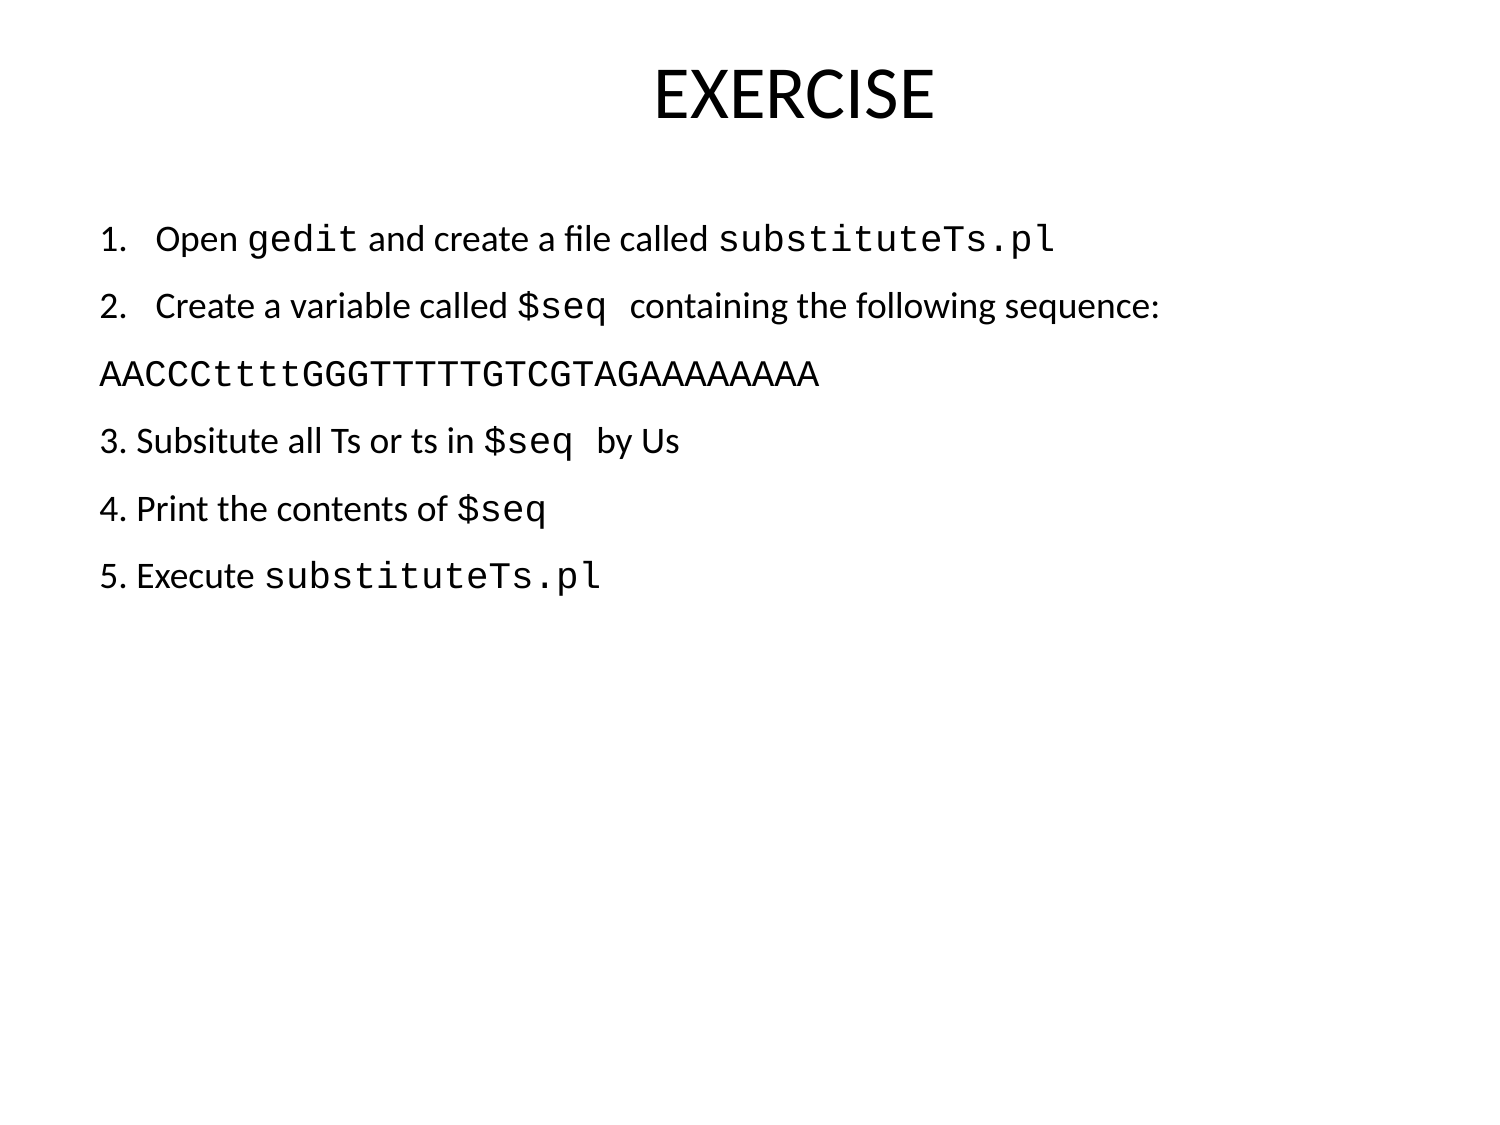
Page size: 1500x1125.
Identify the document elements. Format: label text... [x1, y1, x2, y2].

text_box EXERCISE [590, 37, 1000, 142]
text_box Open gedit and create a file called substituteTs.pl Create a variable called $seq containing the following sequence: AACCCttttGGGTTTTTGTCGTAGAAAAAAAA 3. Subsitute all Ts or ts in $seq by Us 4. Print the contents of $seq 5. Execute substituteTs.pl [85, 184, 1161, 402]
